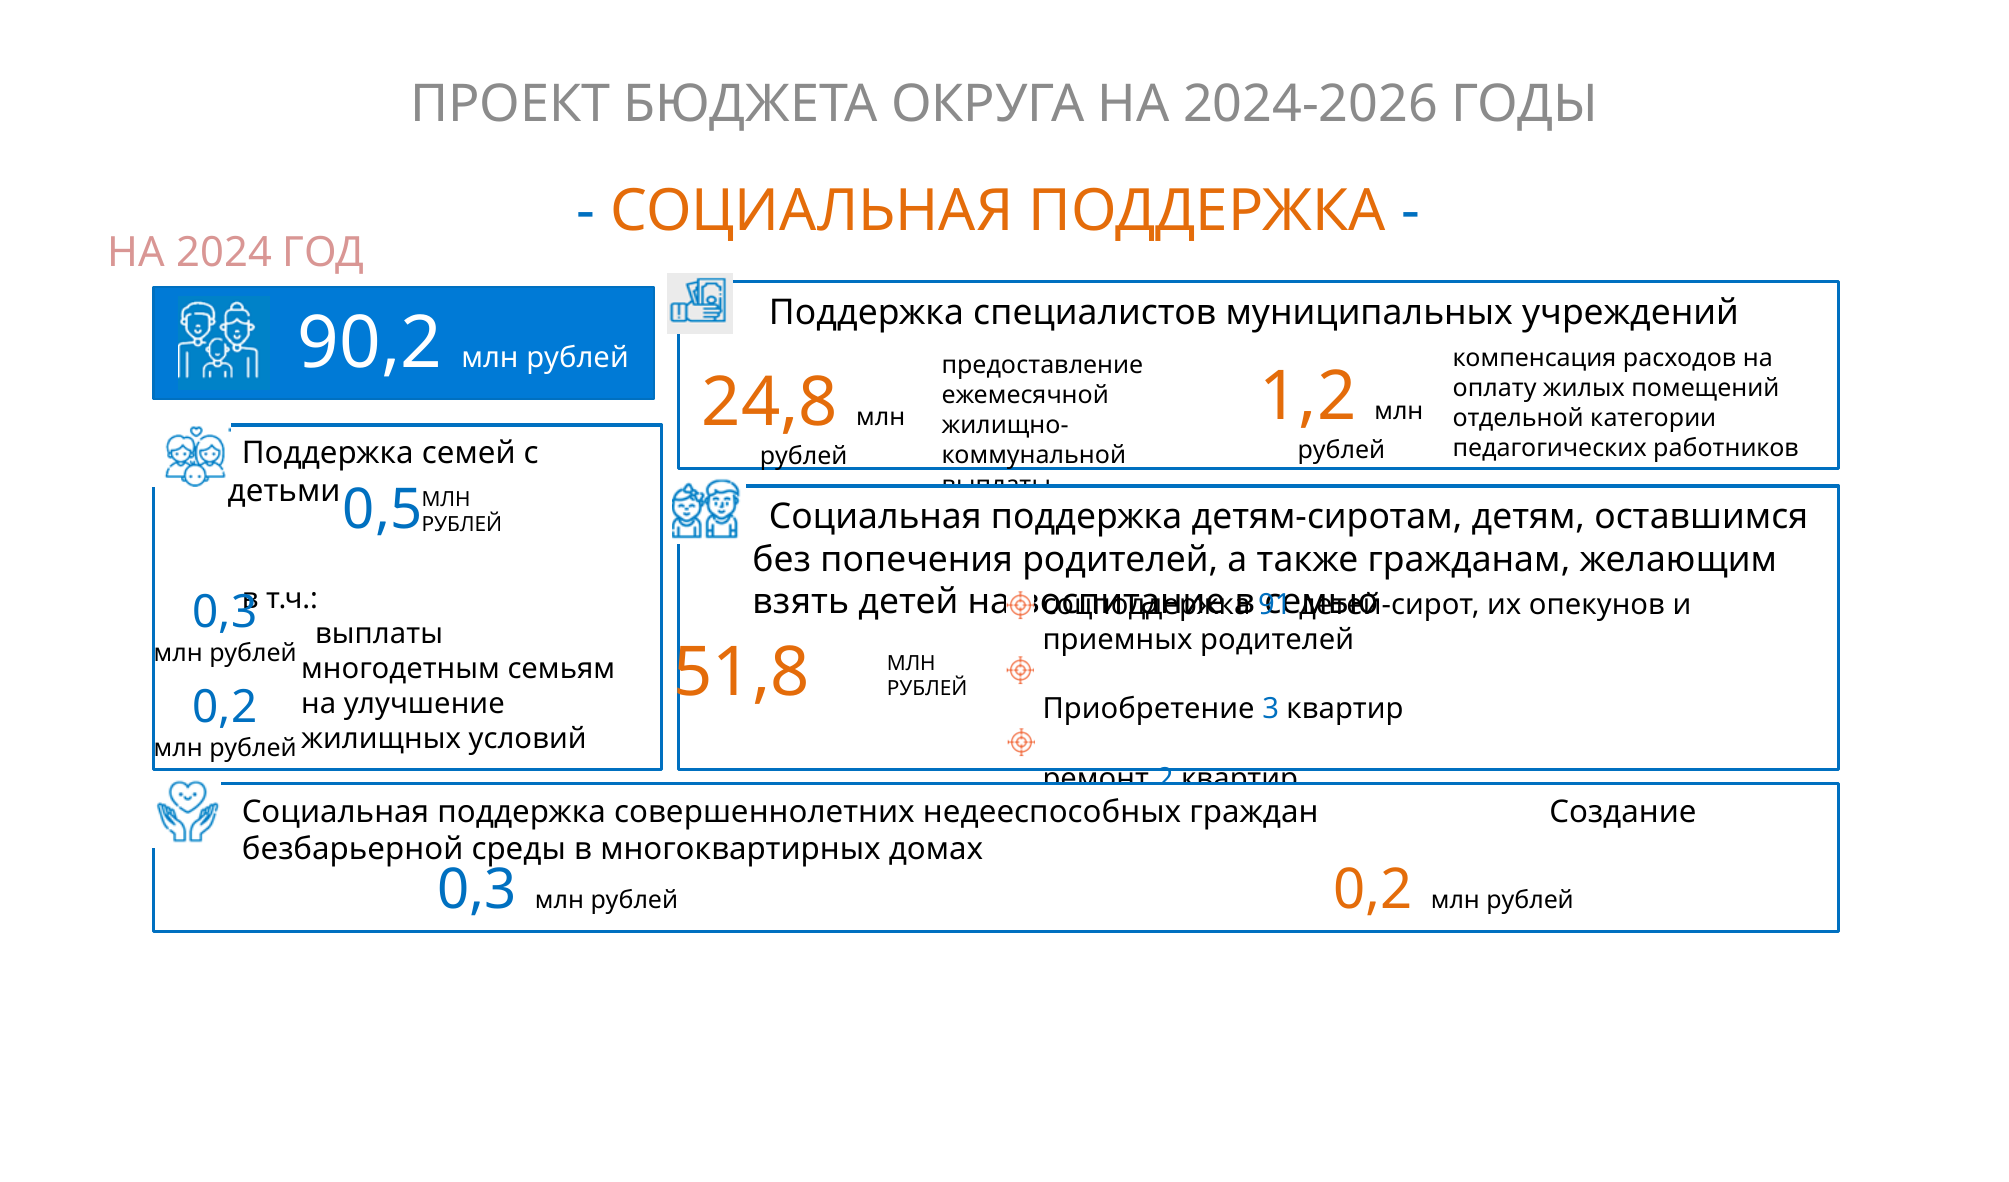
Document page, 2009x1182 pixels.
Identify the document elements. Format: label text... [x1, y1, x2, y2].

picture [1006, 585, 1034, 621]
text_box МЛН РУБЛЕЙ [872, 641, 983, 707]
text_box - СОЦИАЛЬНАЯ ПОДДЕРЖКА - [448, 164, 1548, 249]
text_box Поддержка специалистов муниципальных учреждений [676, 280, 1841, 470]
text_box соцподдержка 91 детей-сирот, их опекунов и приемных родителей Приобретение 3 квартир ремонт 2 квартир [1027, 577, 1803, 782]
text_box 1,2 млн рублей [1229, 343, 1454, 471]
text_box 0,5 [304, 465, 476, 548]
picture [1006, 650, 1034, 687]
text_box 0,3 млн рублей [138, 573, 312, 669]
picture [151, 418, 231, 487]
text_box 24,8 млн рублей [678, 349, 929, 477]
picture [1006, 722, 1035, 758]
text_box Социальная поддержка детям-сиротам, детям, оставшимся без попечения родителей, а также гражданам, желающим взять детей на воспитание в семью [676, 484, 1841, 772]
picture [185, 351, 190, 379]
text_box Поддержка семей с детьми в т.ч.: выплаты многодетным семьям на улучшение жилищных условий осуществление постинтернатного патроната несовершеннолетних [152, 423, 664, 772]
picture [146, 771, 221, 848]
text_box Социальная поддержка совершеннолетних недееспособных граждан Создание безбарьерной среды в многоквартирных домах [152, 782, 1841, 933]
text_box 0,3 млн рублей [376, 832, 739, 930]
text_box НА 2024 ГОД [82, 217, 390, 282]
picture [177, 300, 259, 379]
text_box компенсация расходов на оплату жилых помещений отдельной категории педагогических работников [1437, 333, 1843, 469]
text_box 90,2 млн рублей [152, 285, 656, 401]
text_box предоставление ежемесячной жилищно-коммунальной выплаты [926, 341, 1231, 484]
picture [246, 358, 251, 379]
text_box 0,2 млн рублей [138, 669, 312, 769]
text_box 51,8 [657, 619, 1020, 747]
picture [667, 273, 733, 334]
title ПРОЕКТ БЮДЖЕТА ОКРУГА НА 2024-2026 ГОДЫ [100, 47, 1908, 154]
text_box МЛН РУБЛЕЙ [406, 477, 517, 543]
picture [672, 475, 746, 544]
text_box 0,2 млн рублей [1272, 832, 1635, 930]
